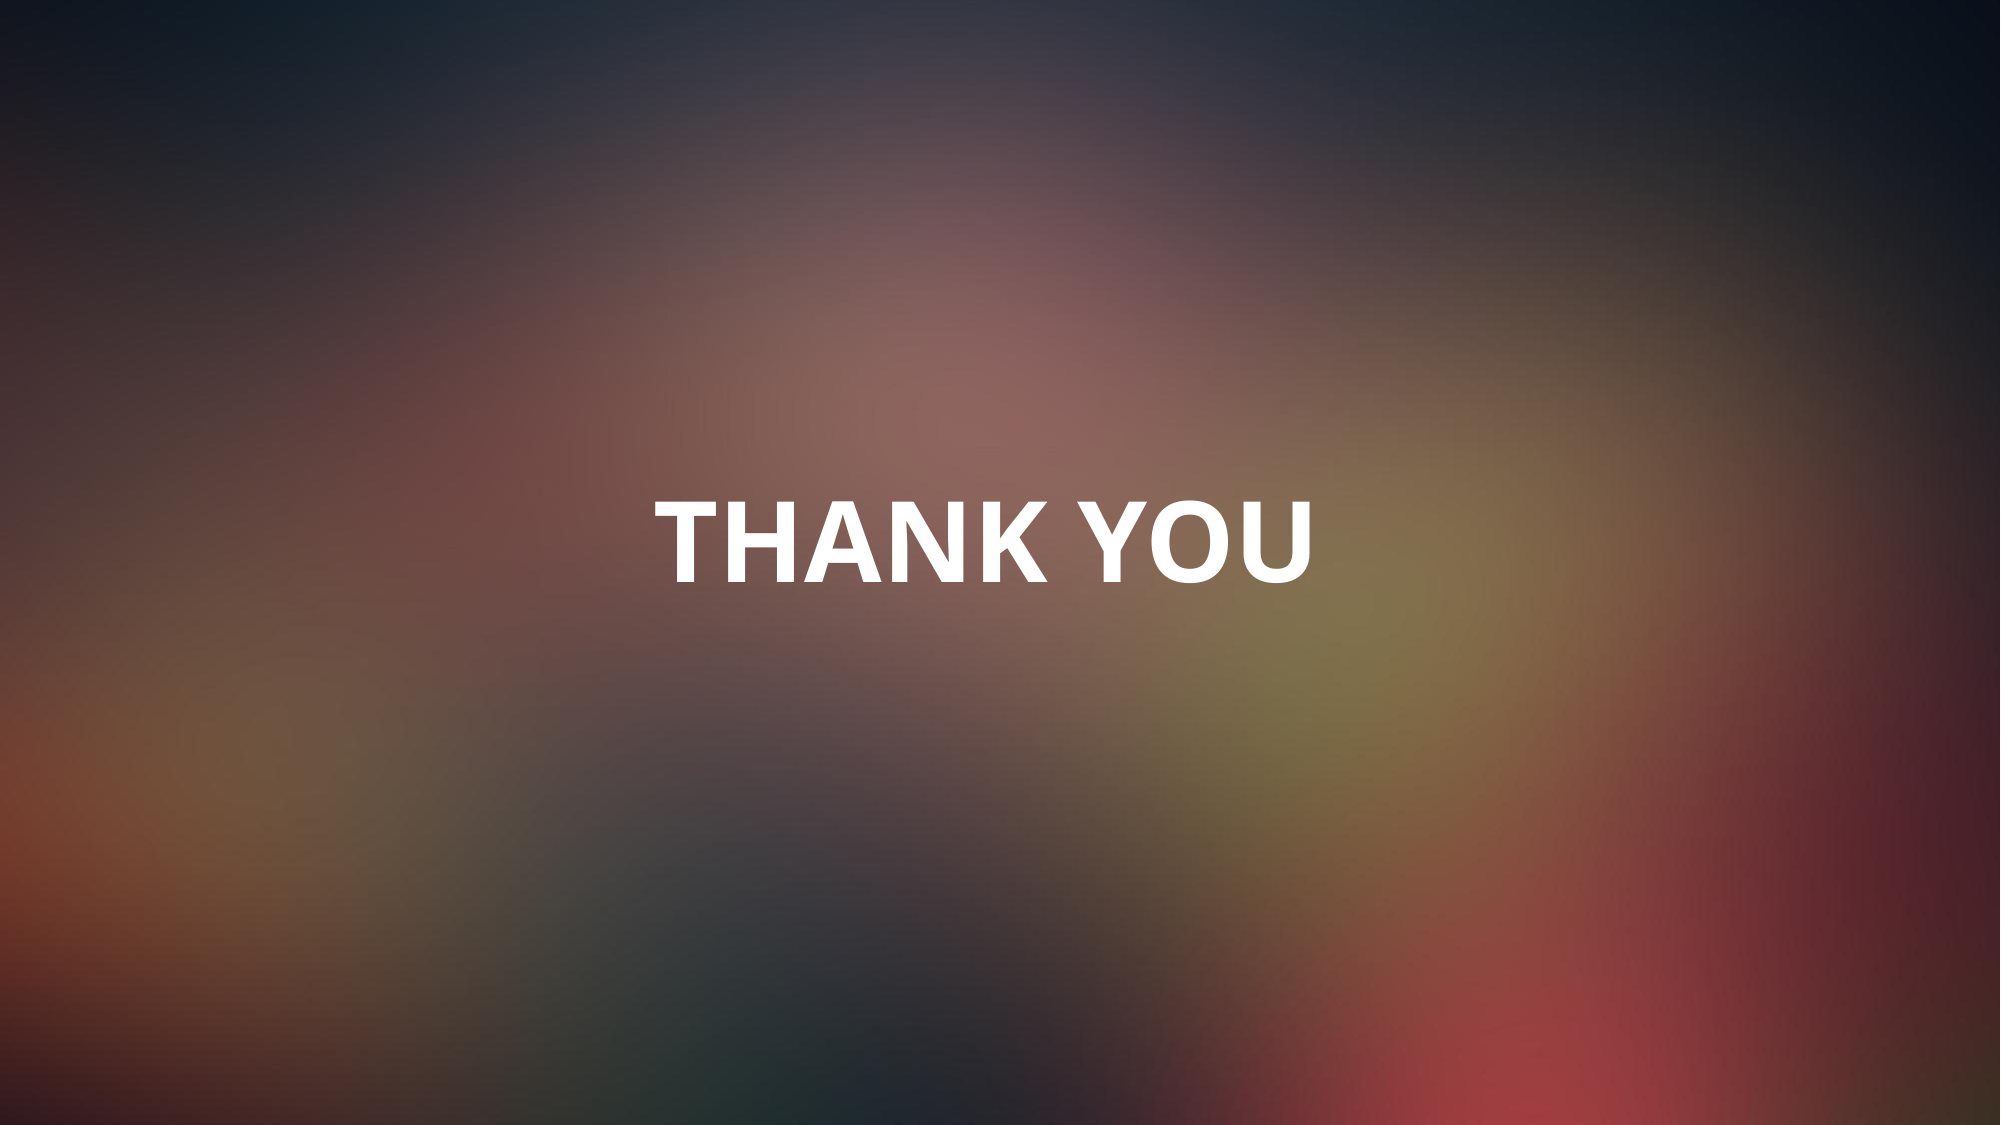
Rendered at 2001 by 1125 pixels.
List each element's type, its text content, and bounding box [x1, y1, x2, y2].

text_box THANK YOU [638, 463, 1336, 613]
picture [0, 0, 2000, 1125]
